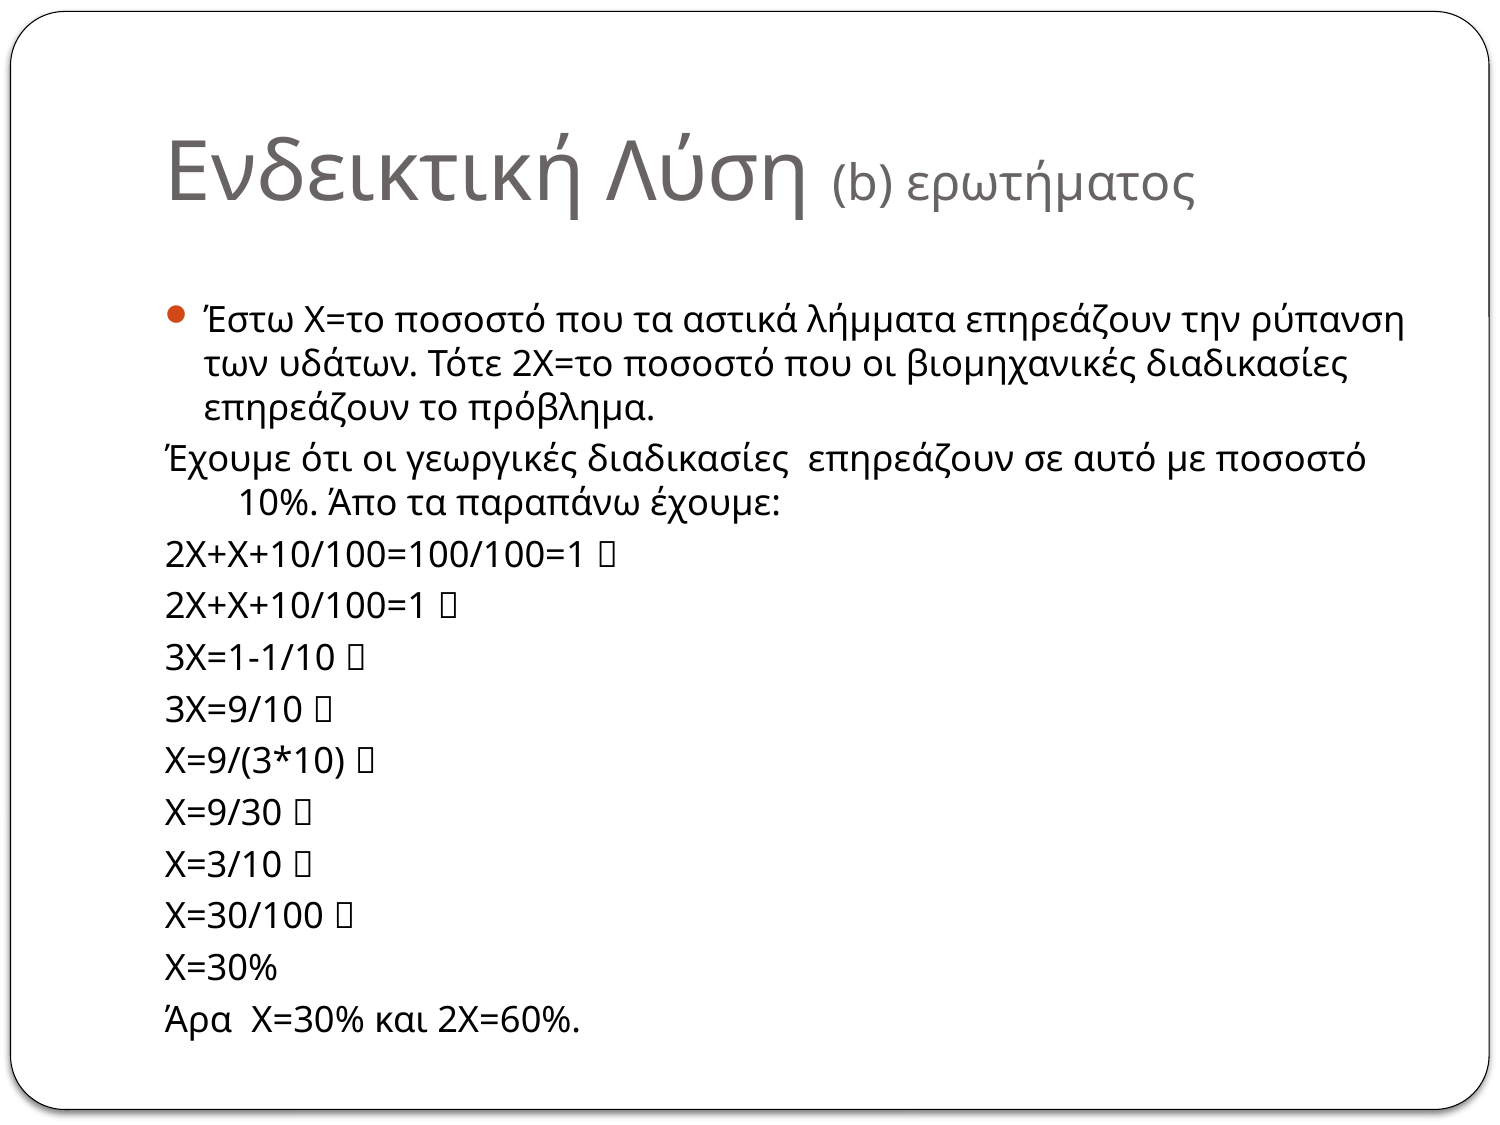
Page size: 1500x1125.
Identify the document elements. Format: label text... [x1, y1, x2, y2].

list Έστω X=το ποσοστό που τα αστικά λήμματα επηρεάζουν την ρύπανση των υδάτων. Τότε 2X=το ποσοστό που οι βιομηχανικές διαδικασίες επηρεάζουν το πρόβλημα. Έχουμε ότι οι γεωργικές διαδικασίες επηρεάζουν σε αυτό με ποσοστό 10%. Άπο τα παραπάνω έχουμε: 2X+X+10/100=100/100=1  2X+X+10/100=1  3X=1-1/10  3X=9/10  X=9/(3*10)  X=9/30  X=3/10  X=30/100  X=30% Άρα X=30% και 2X=60%. [150, 237, 1425, 1055]
title Ενδεικτική Λύση (b) ερωτήματος [150, 45, 1425, 233]
